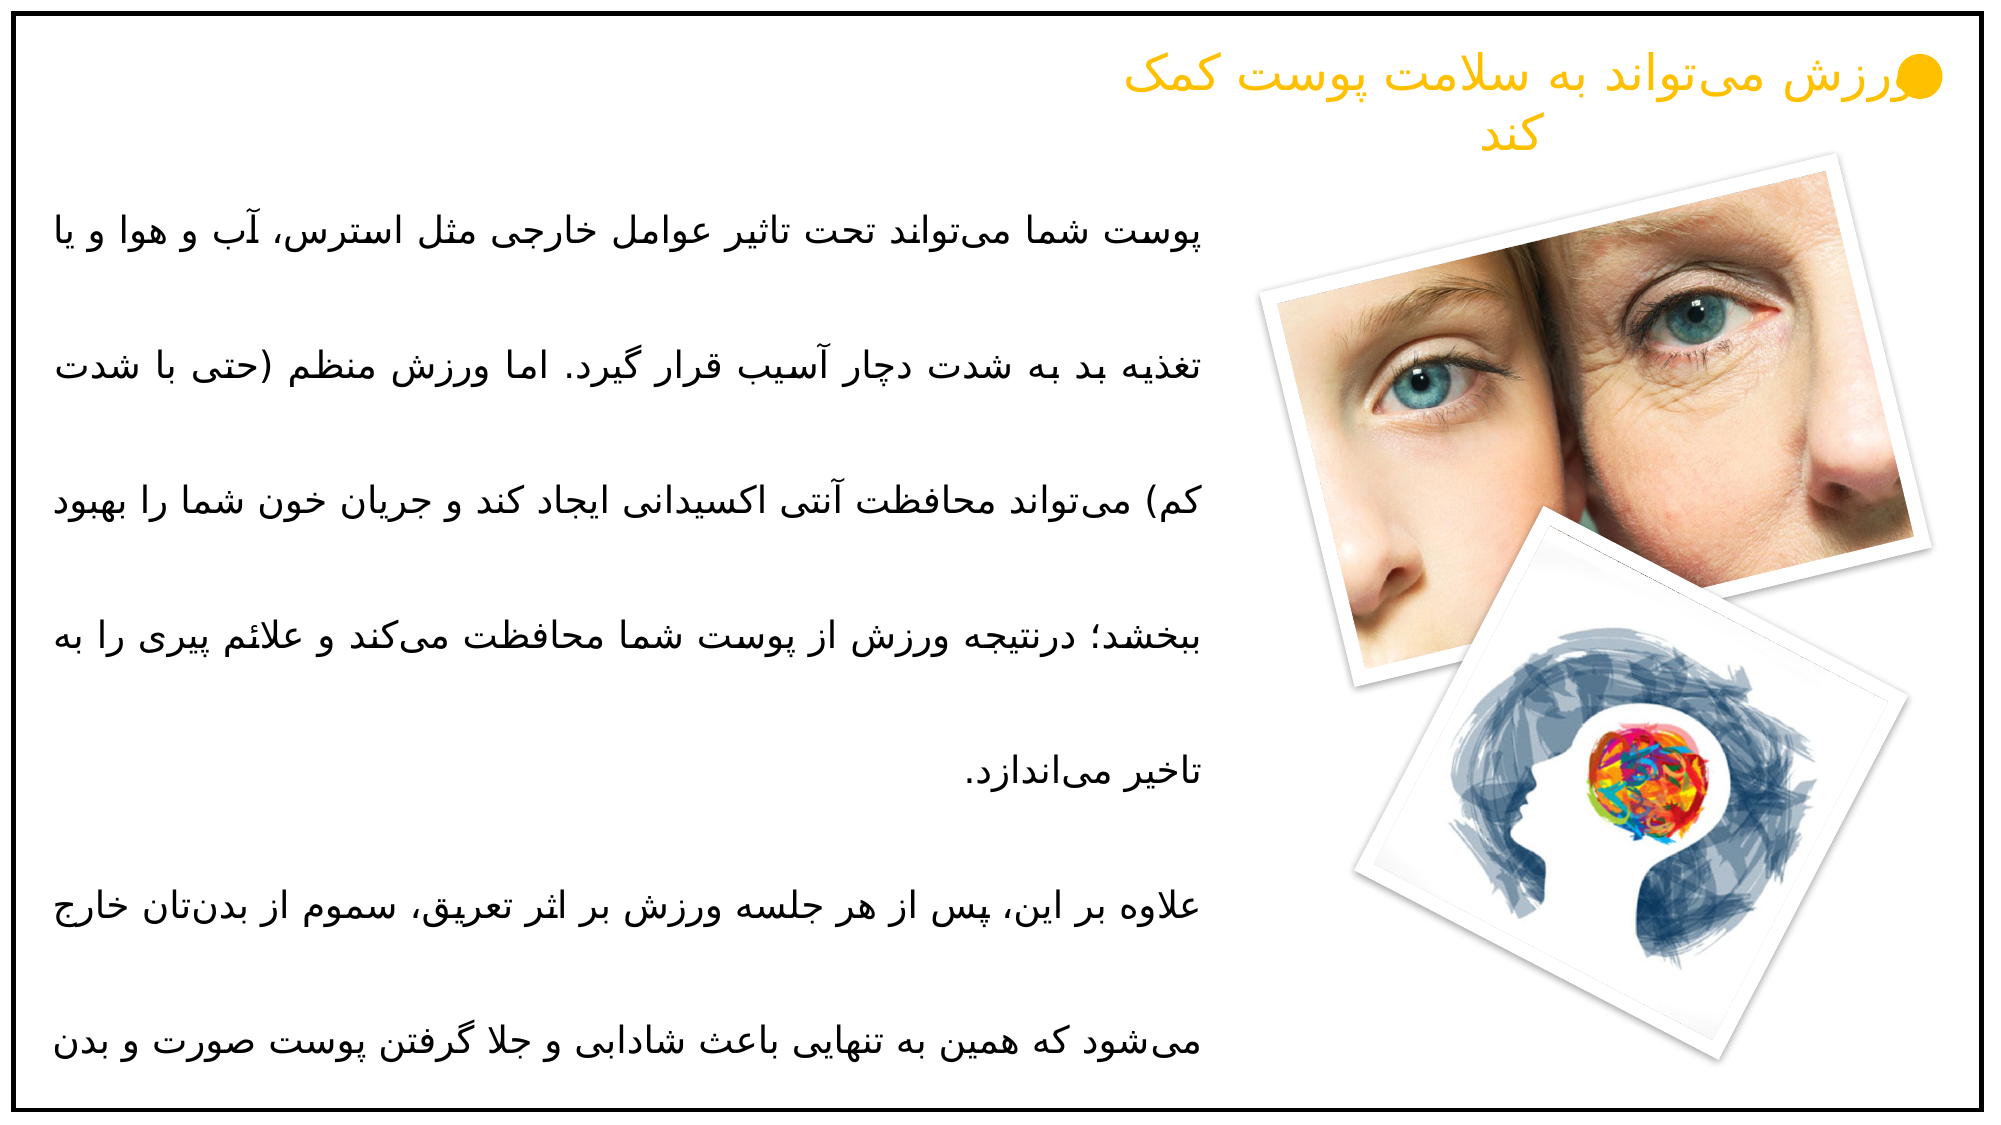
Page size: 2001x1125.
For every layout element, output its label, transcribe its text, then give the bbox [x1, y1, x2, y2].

text_box پوست شما می‌تواند تحت تاثیر عوامل خارجی مثل استرس، آب و هوا و یا تغذیه بد به شدت دچار آسیب قرار گیرد. اما ورزش منظم (حتی با شدت کم) ​​می‌تواند محافظت آنتی اکسیدانی ایجاد کند و جریان خون شما را بهبود ببخشد؛ درنتیجه ورزش از پوست شما محافظت می‌کند و علائم پیری را به تاخیر می‌اندازد. علاوه بر این، پس از هر جلسه ورزش بر اثر تعریق، سموم از بدن‌تان خارج می‌شود که همین به تنهایی باعث شادابی و جلا گرفتن پوست صورت و بدن شما خواهد شد. بنابراین همان‌طور که گفتیم فواید ورزش کردن به پوست و شادابی آن نیز می‌رسد. [37, 109, 1217, 1125]
picture [1278, 172, 1913, 1039]
text_box ورزش می‌تواند به سلامت پوست کمک کند [1090, 33, 1934, 169]
